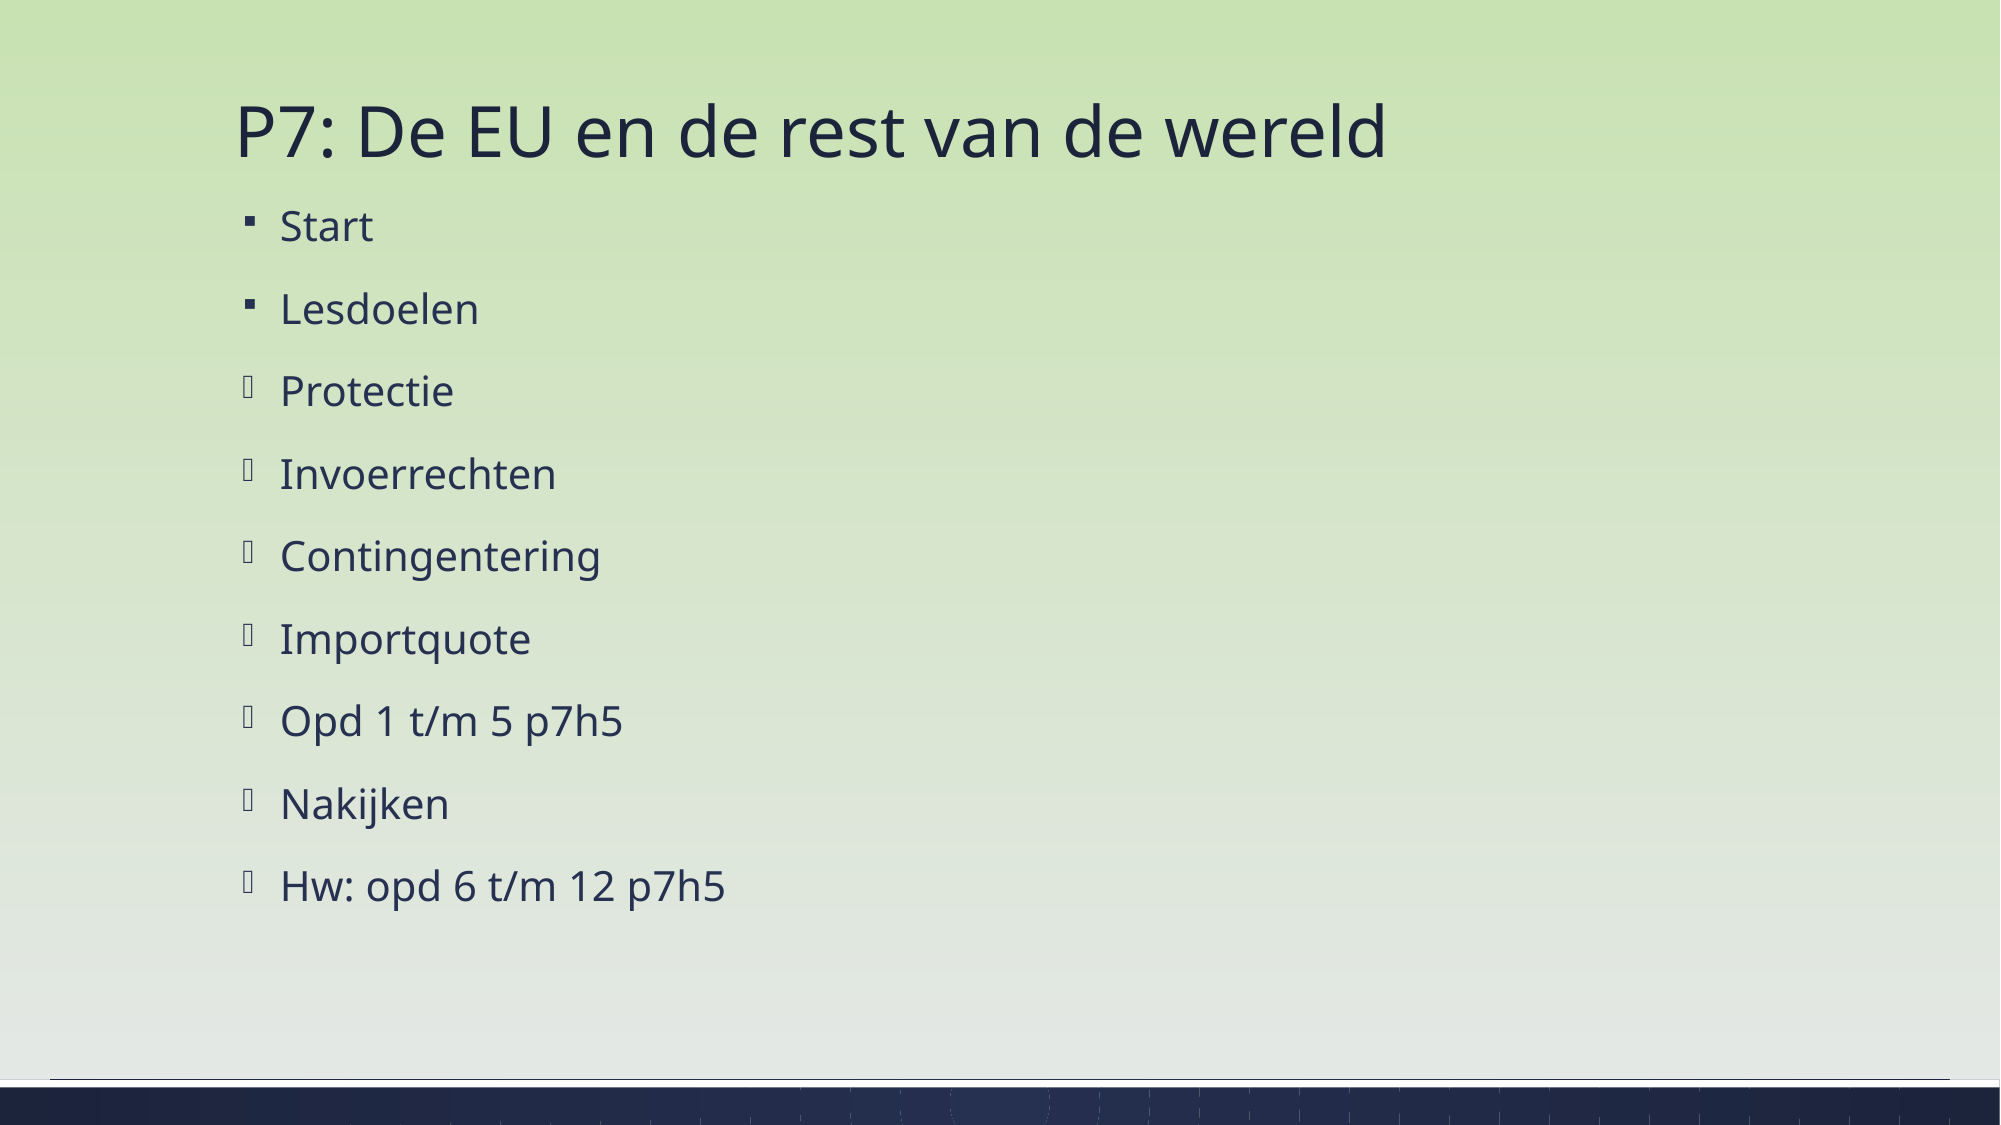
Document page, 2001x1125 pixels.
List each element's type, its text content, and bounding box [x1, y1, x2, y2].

title P7: De EU en de rest van de wereld [219, 76, 1780, 181]
list Start Lesdoelen Protectie Invoerrechten Contingentering Importquote Opd 1 t/m 5 p7h5 Nakijken Hw: opd 6 t/m 12 p7h5 [219, 198, 1780, 989]
